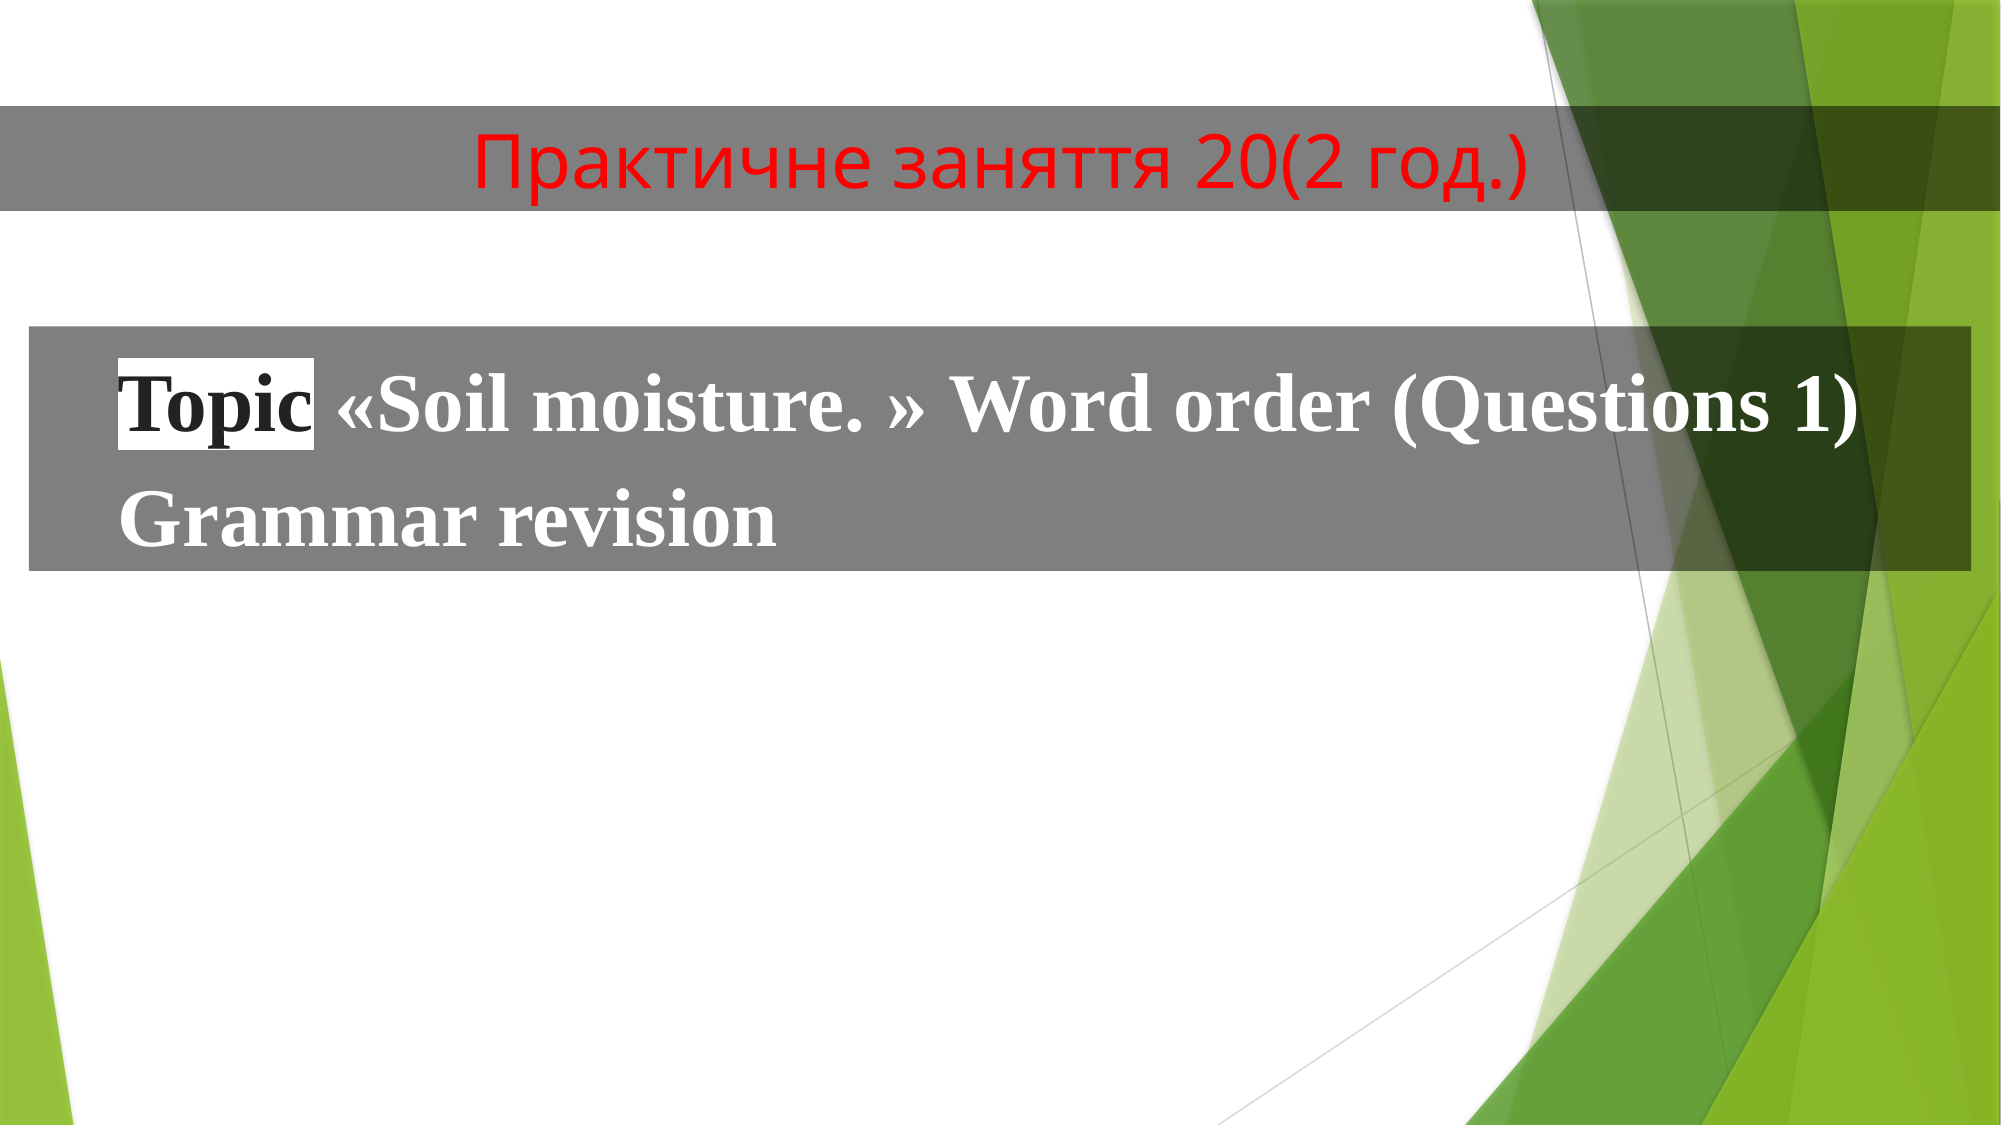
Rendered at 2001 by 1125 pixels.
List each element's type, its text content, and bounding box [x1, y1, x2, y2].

text_box Topic «Soil moisture. » Word order (Questions 1) Grammar revision [28, 326, 1972, 571]
text_box Практичне заняття 20(2 год.) [0, 106, 2000, 211]
